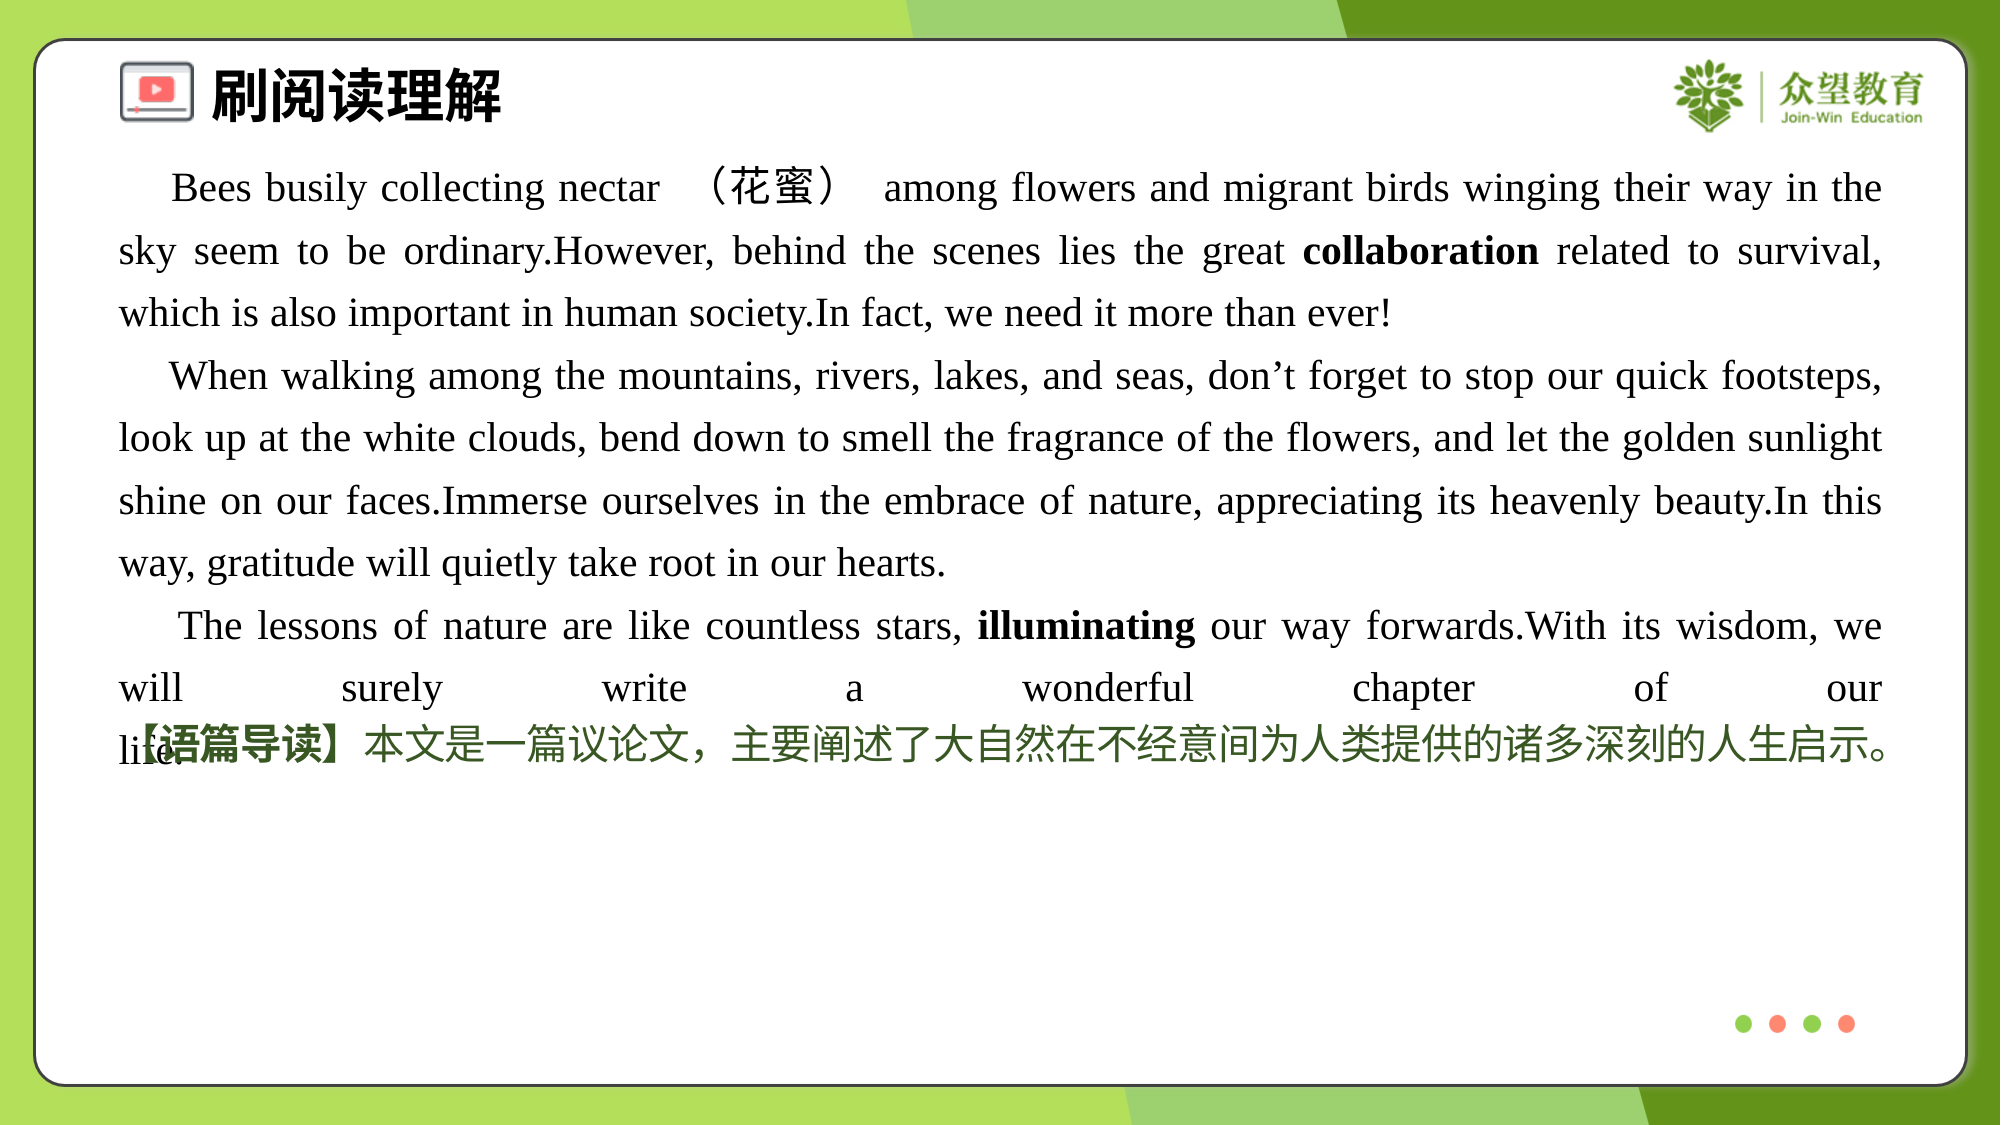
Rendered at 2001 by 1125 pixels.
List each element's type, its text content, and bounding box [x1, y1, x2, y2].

text_box 【语篇导读】本文是一篇议论文，主要阐述了大自然在不经意间为人类提供的诸多深刻的人生启示。 [118, 705, 1925, 764]
picture [0, 0, 2000, 1125]
text_box Bees busily collecting nectar （花蜜） among flowers and migrant birds winging their way in the sky seem to be ordinary.However, behind the scenes lies the great collaboration related to survival, which is also important in human society.In fact, we need it more than ever! When walking among the mountains, rivers, lakes, and seas, don’t forget to stop our quick footsteps, look up at the white clouds, bend down to smell the fragrance of the flowers, and let the golden sunlight shine on our faces.Immerse ourselves in the embrace of nature, appreciating its heavenly beauty.In this way, gratitude will quietly take root in our hearts. The lessons of nature are like countless stars, illuminating our way forwards.With its wisdom, we will surely write a wonderful chapter of our life.#1.6 [118, 147, 1883, 704]
